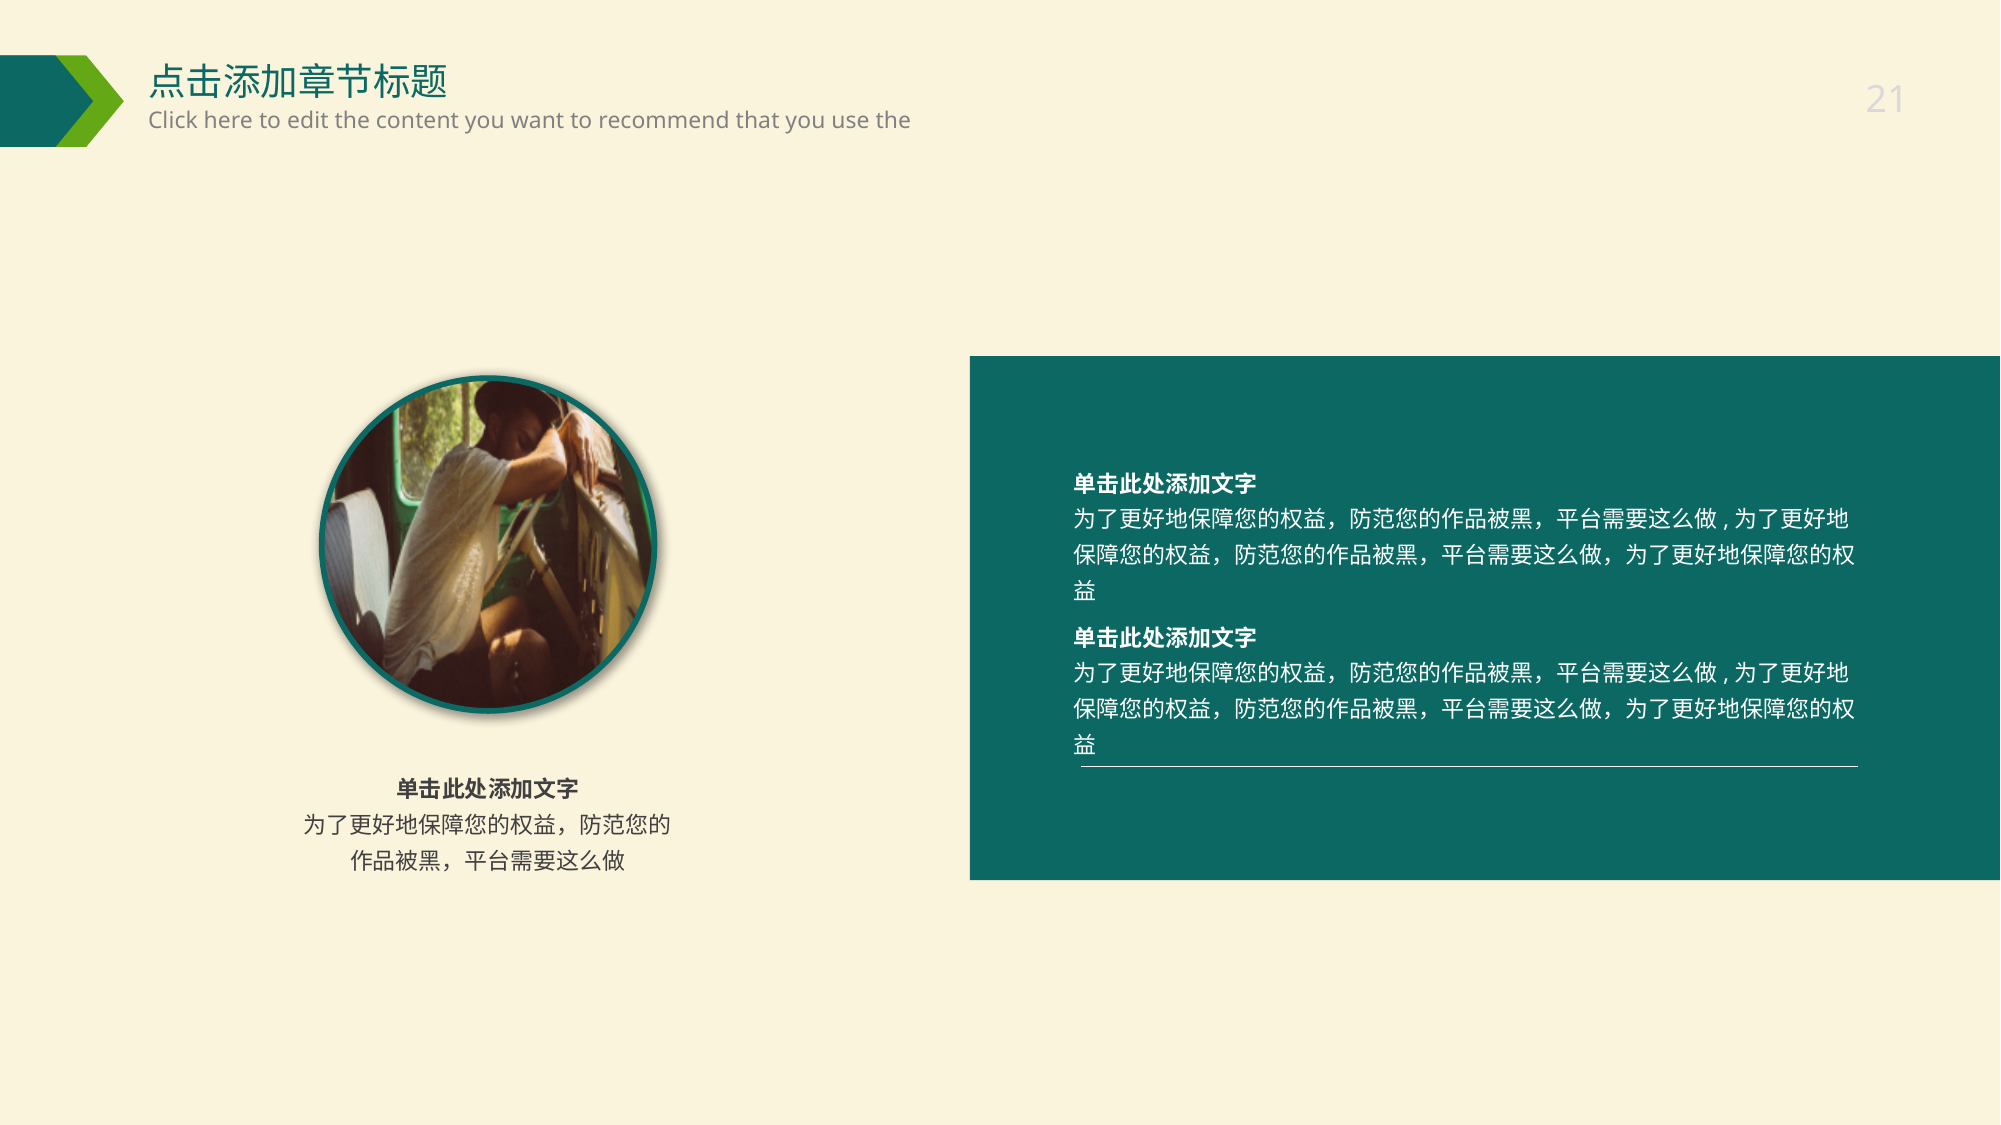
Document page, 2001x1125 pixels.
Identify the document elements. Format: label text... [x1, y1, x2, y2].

text_box [969, 355, 2000, 881]
text_box 单击此处添加文字 为了更好地保障您的权益，防范您的作品被黑，平台需要这么做,为了更好地保障您的权益，防范您的作品被黑，平台需要这么做，为了更好地保障您的权益 [1058, 607, 1884, 766]
text_box 单击此处添加文字 为了更好地保障您的权益，防范您的作品被黑，平台需要这么做,为了更好地保障您的权益，防范您的作品被黑，平台需要这么做，为了更好地保障您的权益 [1058, 453, 1884, 607]
list Click here to edit the content you want to recommend that you use the [133, 101, 1427, 152]
list 点击添加章节标题 [133, 55, 1427, 101]
text_box 单击此处添加文字 为了更好地保障您的权益，防范您的作品被黑，平台需要这么做 [278, 759, 698, 882]
text_box [320, 377, 656, 712]
